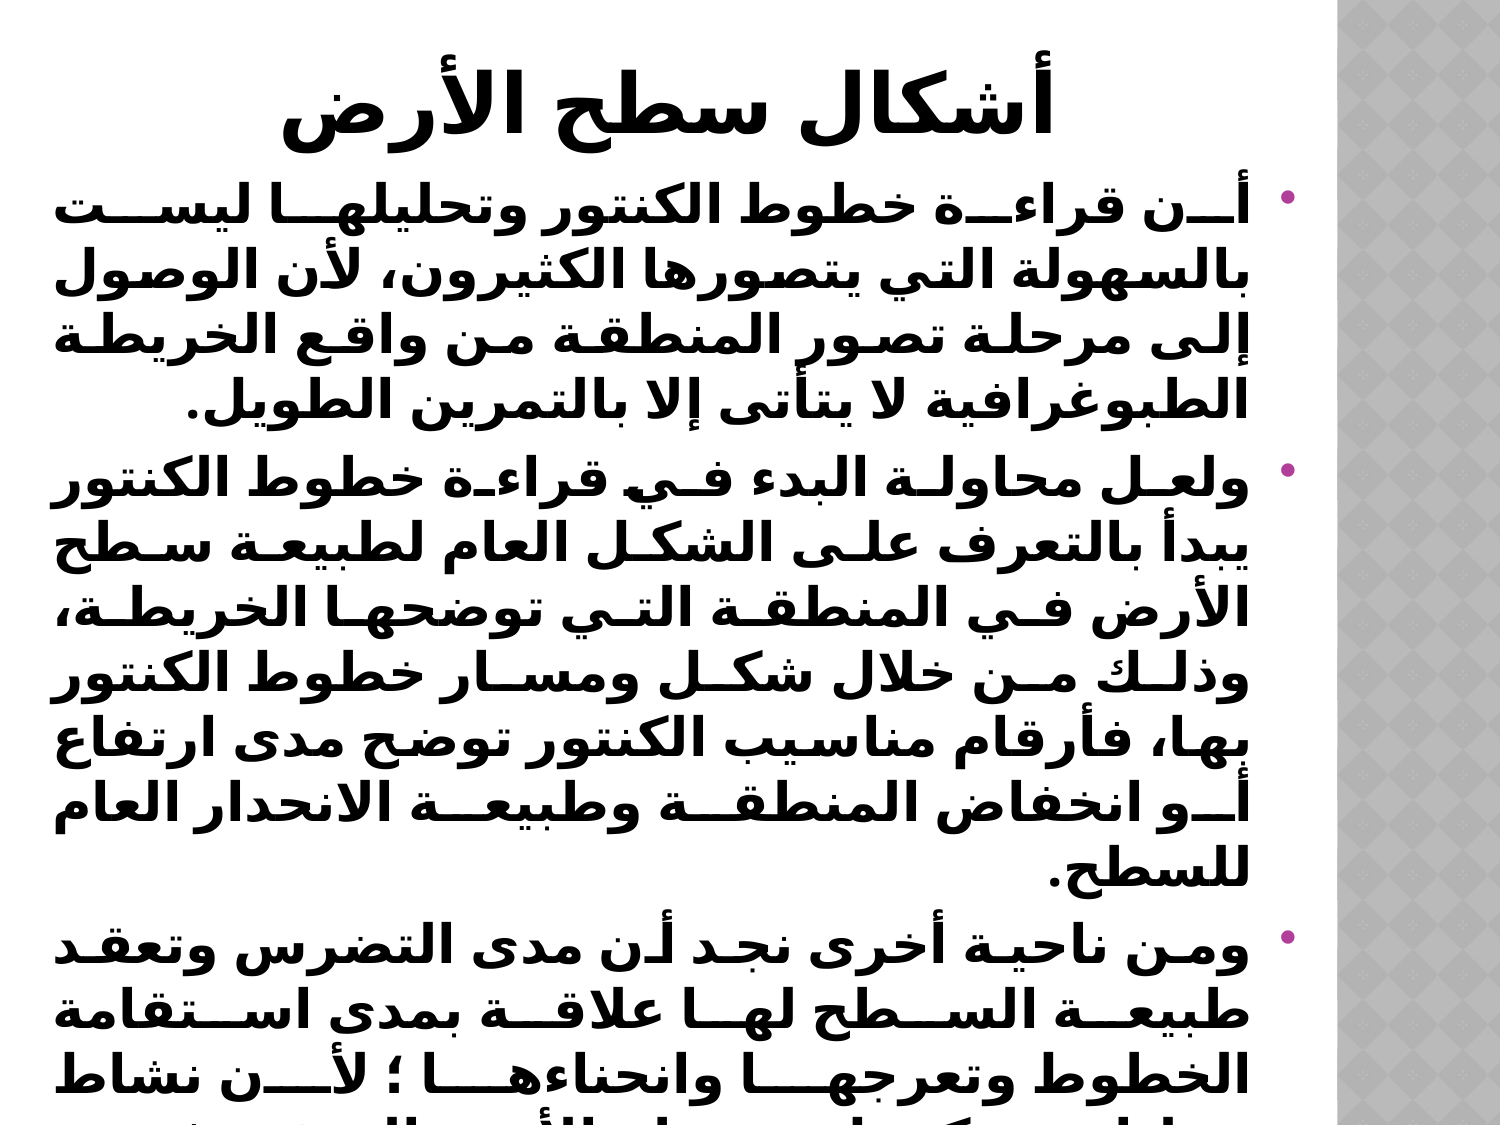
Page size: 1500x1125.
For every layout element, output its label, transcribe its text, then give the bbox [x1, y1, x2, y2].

title أشكال سطح الأرض [75, 24, 1263, 150]
list أن قراءة خطوط الكنتور وتحليلها ليست بالسهولة التي يتصورها الكثيرون، لأن الوصول إلى مرحلة تصور المنطقة من واقع الخريطة الطبوغرافية لا يتأتى إلا بالتمرين الطويل. ولعل محاولة البدء في قراءة خطوط الكنتور يبدأ بالتعرف على الشكل العام لطبيعة سطح الأرض في المنطقة التي توضحها الخريطة، وذلك من خلال شكل ومسار خطوط الكنتور بها، فأرقام مناسيب الكنتور توضح مدى ارتفاع أو انخفاض المنطقة وطبيعة الانحدار العام للسطح. ومن ناحية أخرى نجد أن مدى التضرس وتعقد طبيعة السطح لها علاقة بمدى استقامة الخطوط وتعرجها وانحناءها ؛ لأن نشاط عمليات تشكيل سطح الأرض المؤثرة فيه، تنعكس في مسار خطوط الكنتور مثل: الحافات الانكسارية التي تبدو على هيئة جروف، وكذلك شبكة التصريف السطحي للأودية التي تظهر في تراجع خطوط الكنتور نحو المنبع. [37, 162, 1313, 1071]
